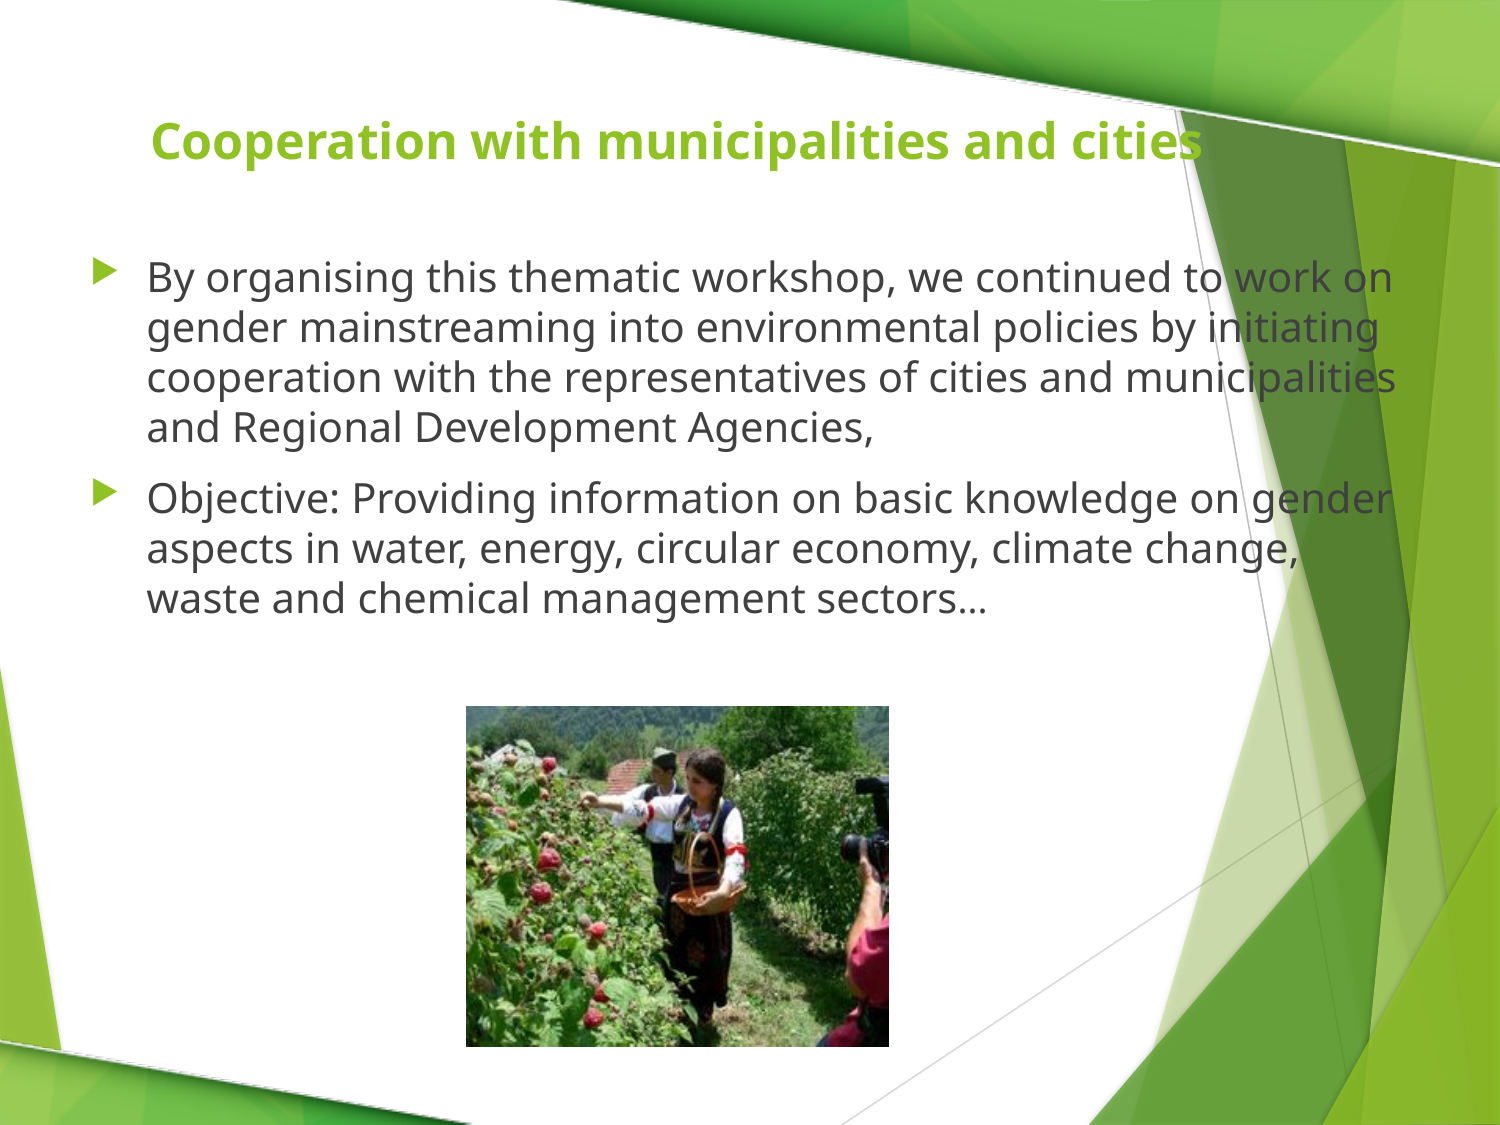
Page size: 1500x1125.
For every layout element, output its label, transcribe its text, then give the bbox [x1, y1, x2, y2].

title Cooperation with municipalities and cities [135, 101, 1340, 220]
list By organising this thematic workshop, we continued to work on gender mainstreaming into environmental policies by initiating cooperation with the representatives of cities and municipalities and Regional Development Agencies, Objective: Providing information on basic knowledge on gender aspects in water, energy, circular economy, climate change, waste and chemical management sectors... [75, 243, 1425, 1062]
picture [0, 0, 1500, 1125]
